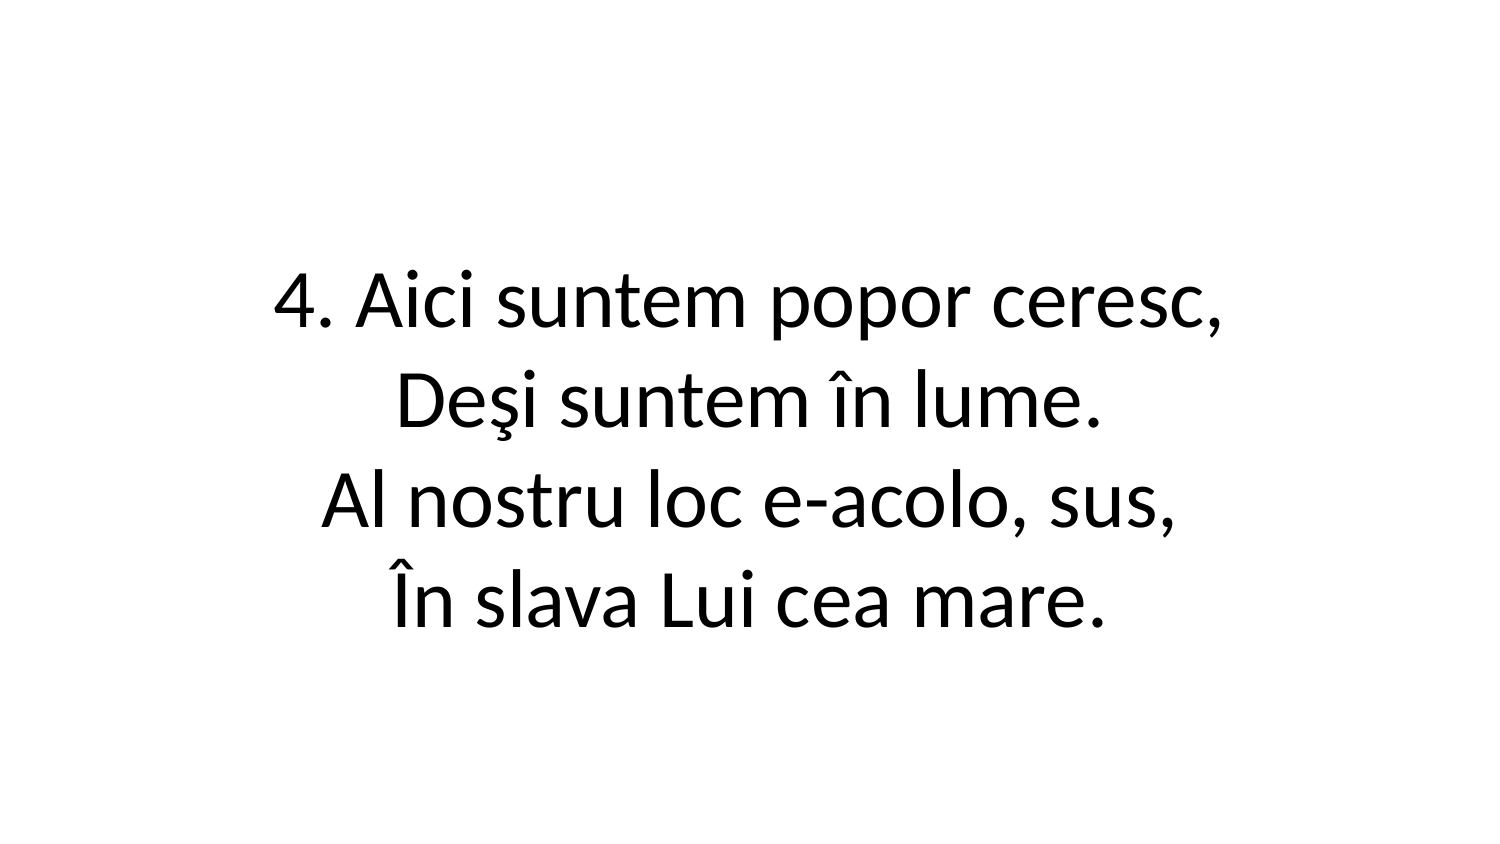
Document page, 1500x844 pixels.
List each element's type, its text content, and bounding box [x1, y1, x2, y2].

text_box 4. Aici suntem popor ceresc, Deşi suntem în lume. Al nostru loc e-acolo, sus, În slava Lui cea mare. [258, 192, 1242, 652]
